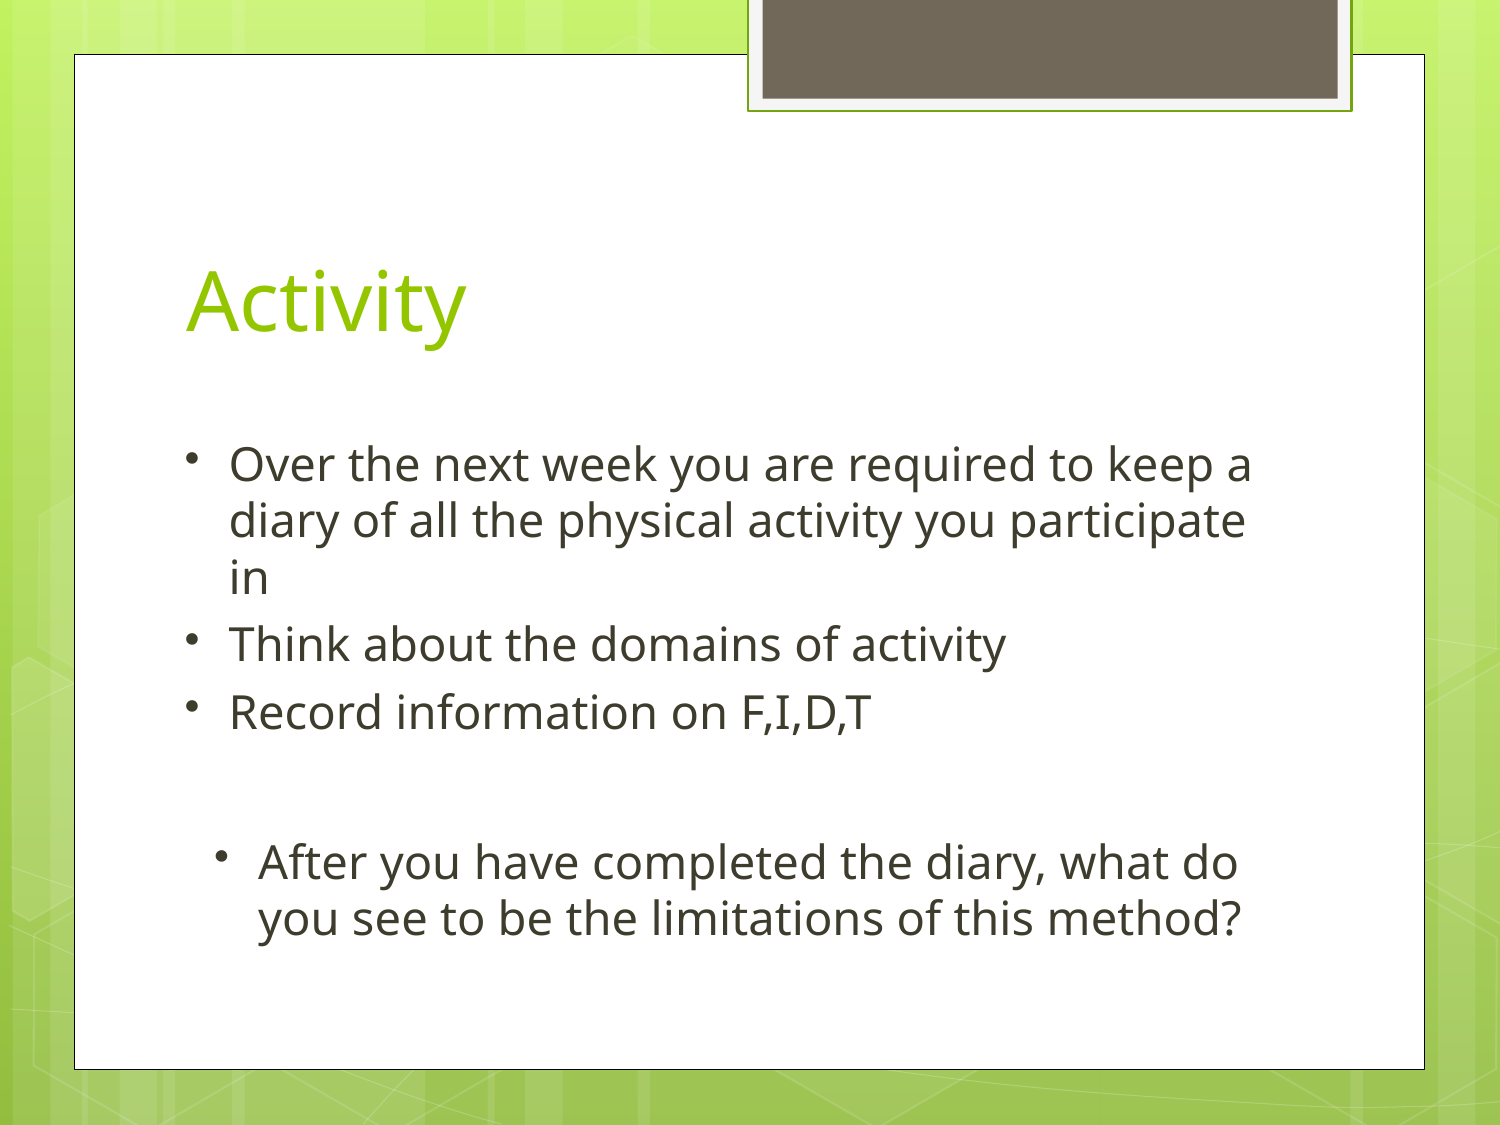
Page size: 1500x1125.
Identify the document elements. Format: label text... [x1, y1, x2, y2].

title Activity [171, 168, 1324, 357]
list Over the next week you are required to keep a diary of all the physical activity you participate in Think about the domains of activity Record information on F,I,D,T After you have completed the diary, what do you see to be the limitations of this method? [171, 381, 1283, 957]
